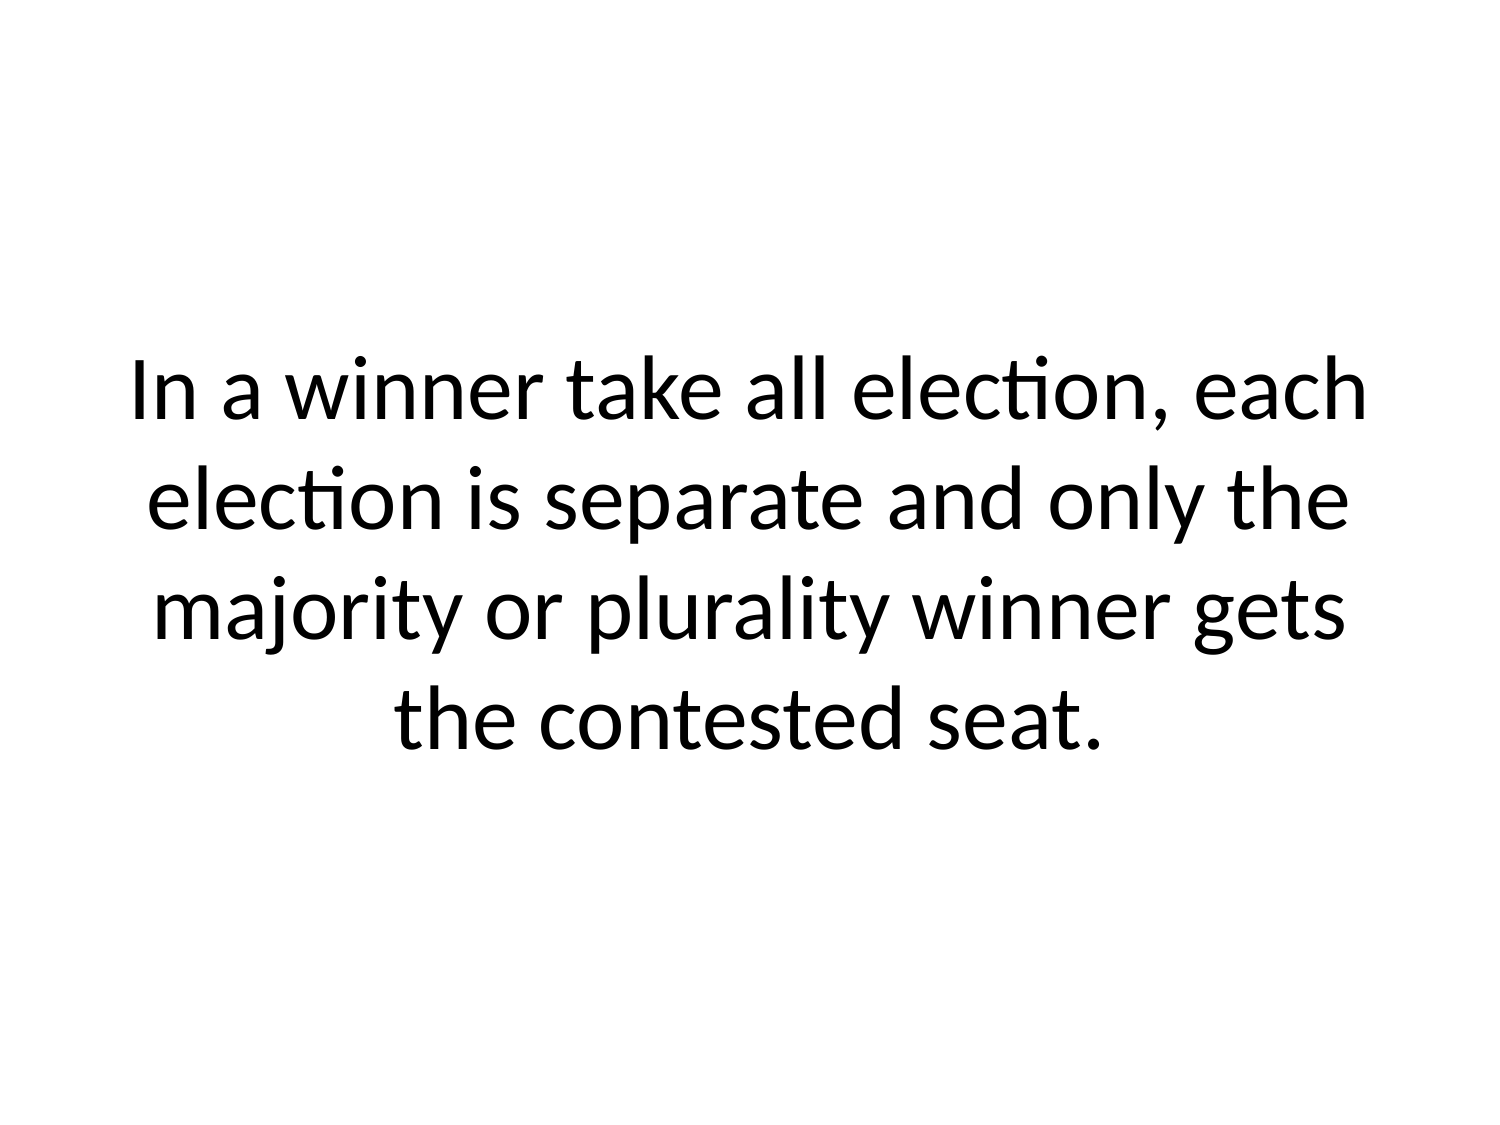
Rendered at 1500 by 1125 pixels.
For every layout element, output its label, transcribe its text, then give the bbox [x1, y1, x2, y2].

title In a winner take all election, each election is separate and only the majority or plurality winner gets the contested seat. [74, 44, 1426, 1051]
